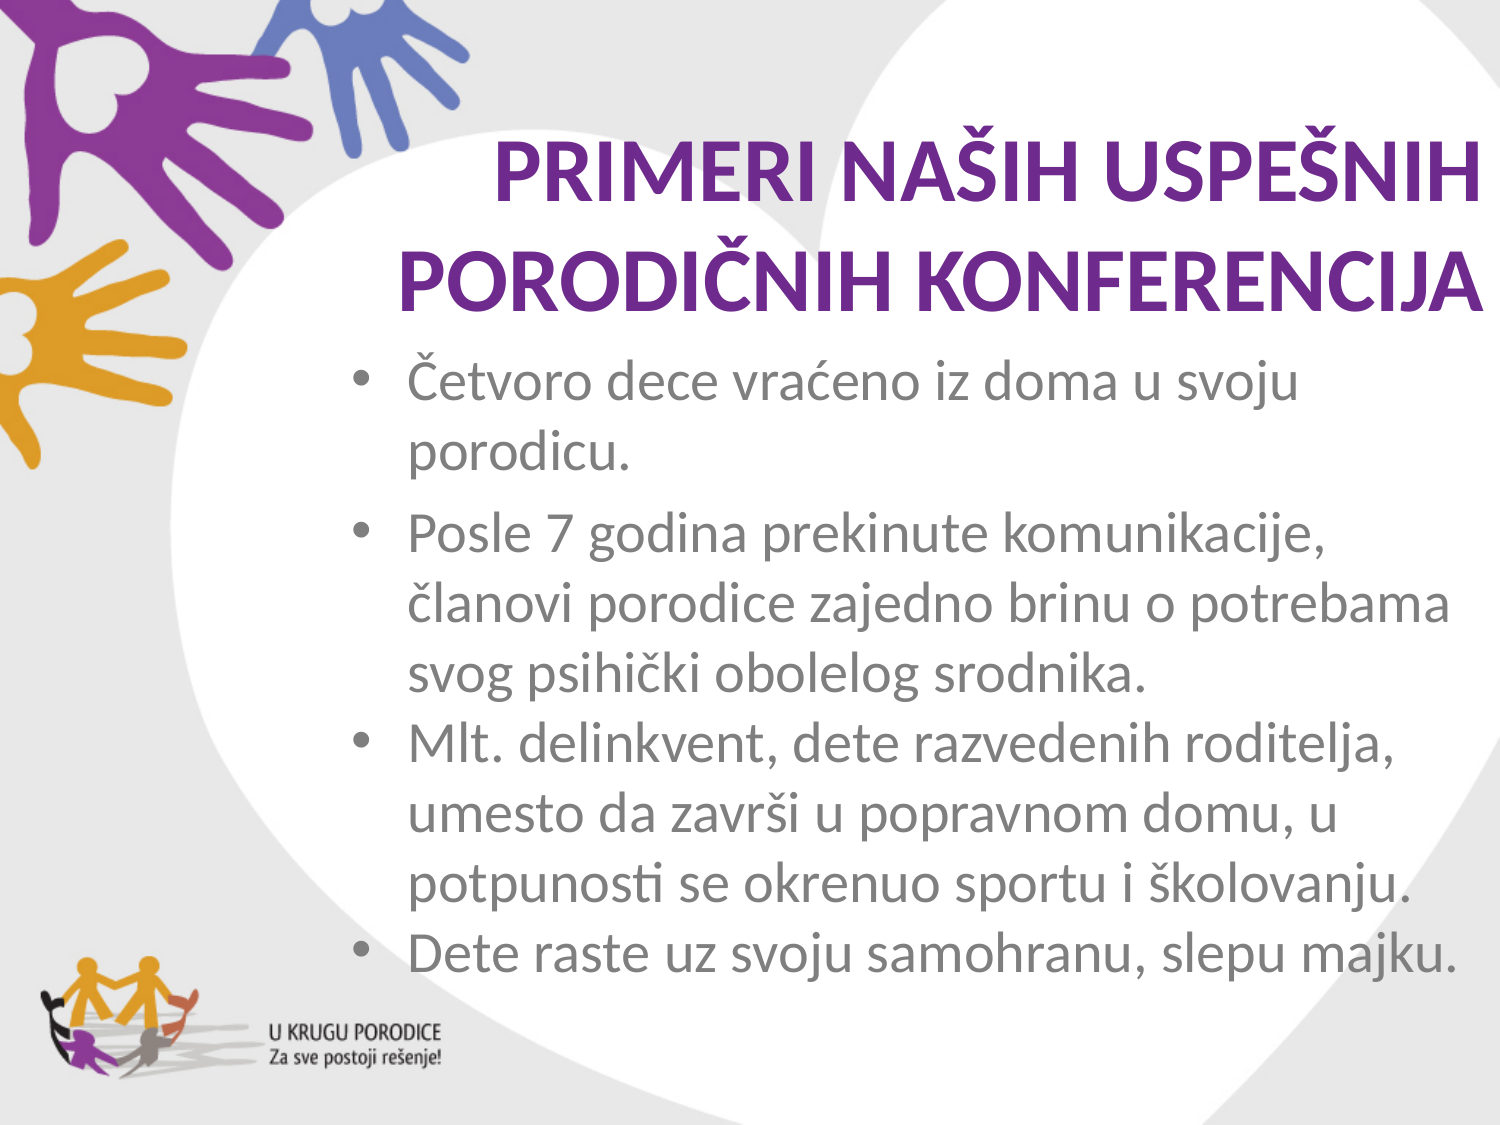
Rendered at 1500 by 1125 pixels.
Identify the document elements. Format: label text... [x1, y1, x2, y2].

title Primeri NAŠIH usPeŠNIH PORODIČNIH KONFERENCIJA [288, 105, 1500, 336]
picture [0, 0, 1500, 1125]
list Četvoro dece vraćeno iz doma u svoju porodicu. Posle 7 godina prekinute komunikacije, članovi porodice zajedno brinu o potrebama svog psihički obolelog srodnika. Mlt. delinkvent, dete razvedenih roditelja, umesto da završi u popravnom domu, u potpunosti se okrenuo sportu i školovanju. Dete raste uz svoju samohranu, slepu majku. [336, 334, 1500, 1026]
